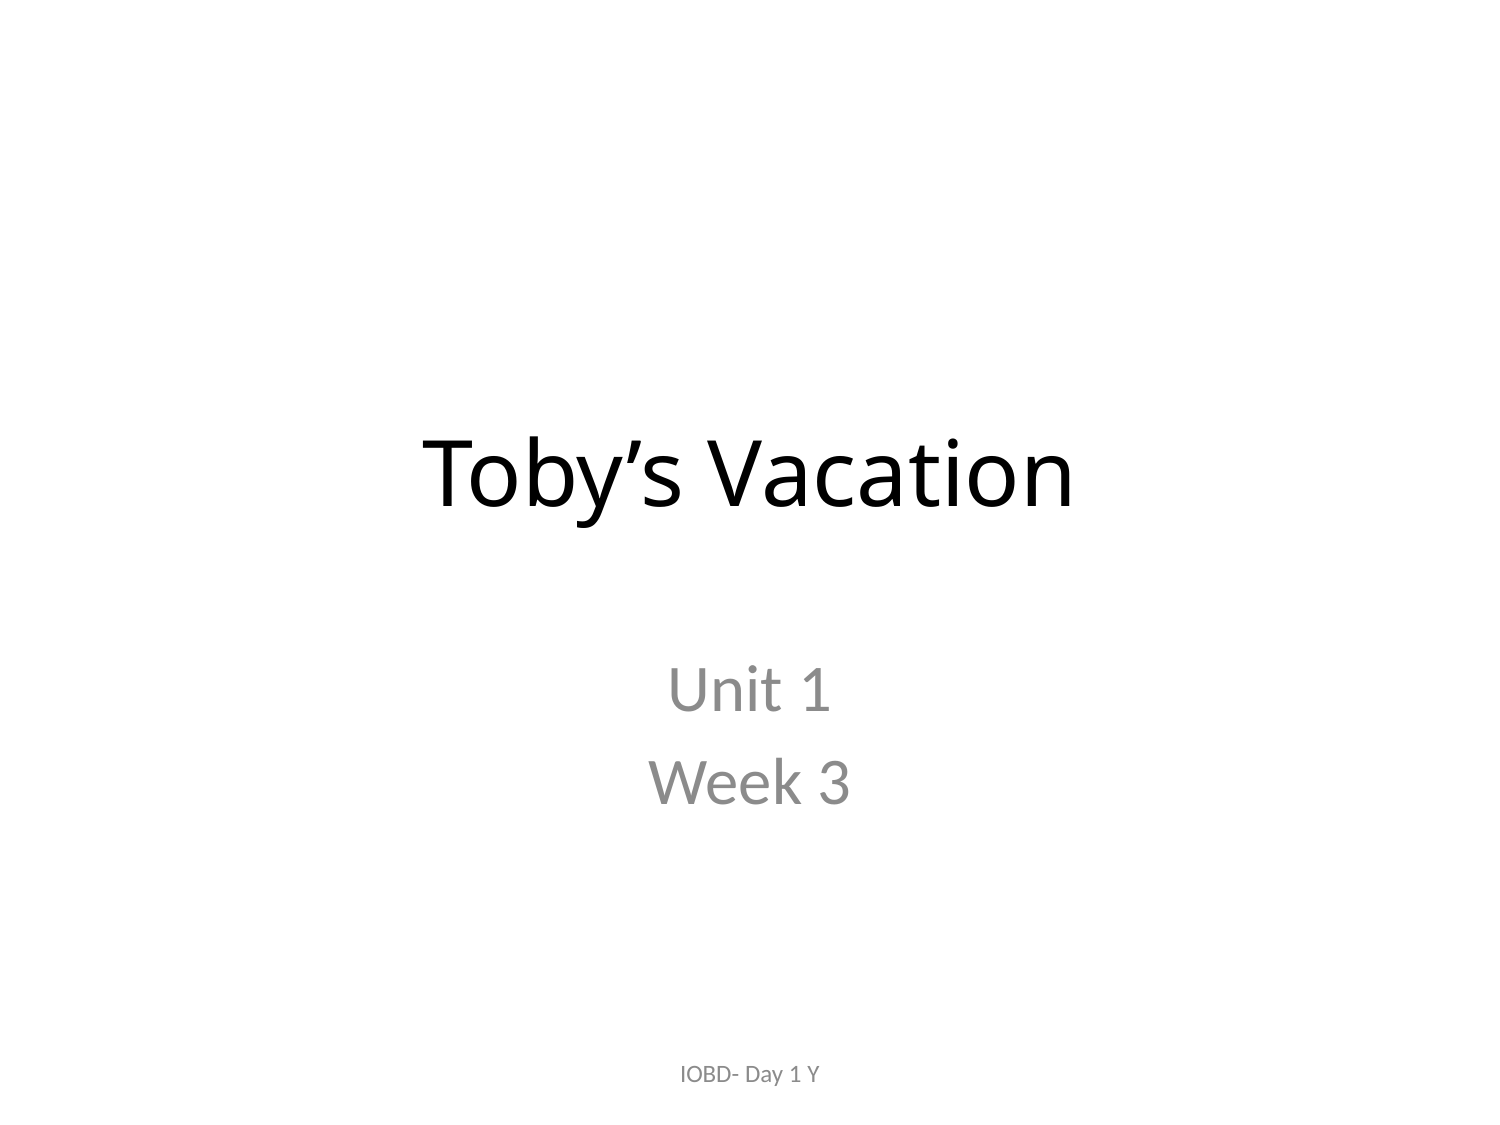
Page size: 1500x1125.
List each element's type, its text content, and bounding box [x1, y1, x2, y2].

footer IOBD- Day 1 Y [512, 1042, 988, 1103]
subtitle Unit 1 Week 3 [225, 637, 1275, 925]
title Toby’s Vacation [112, 349, 1388, 591]
